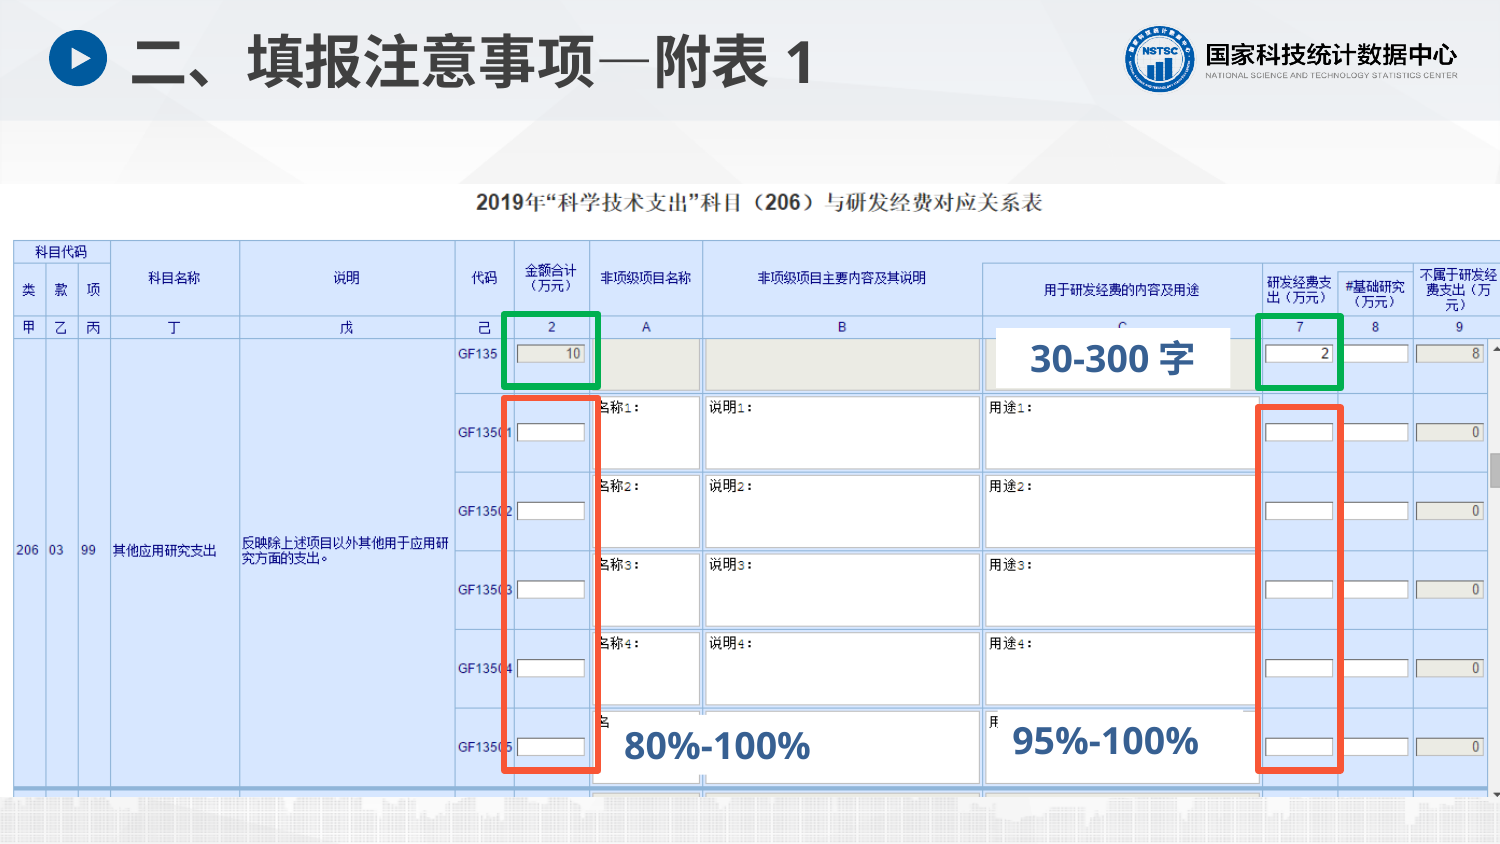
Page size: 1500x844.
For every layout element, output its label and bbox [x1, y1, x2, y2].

text_box [48, 17, 833, 104]
picture [1108, 3, 1471, 115]
picture [0, 123, 1500, 844]
text_box [0, 0, 1500, 123]
